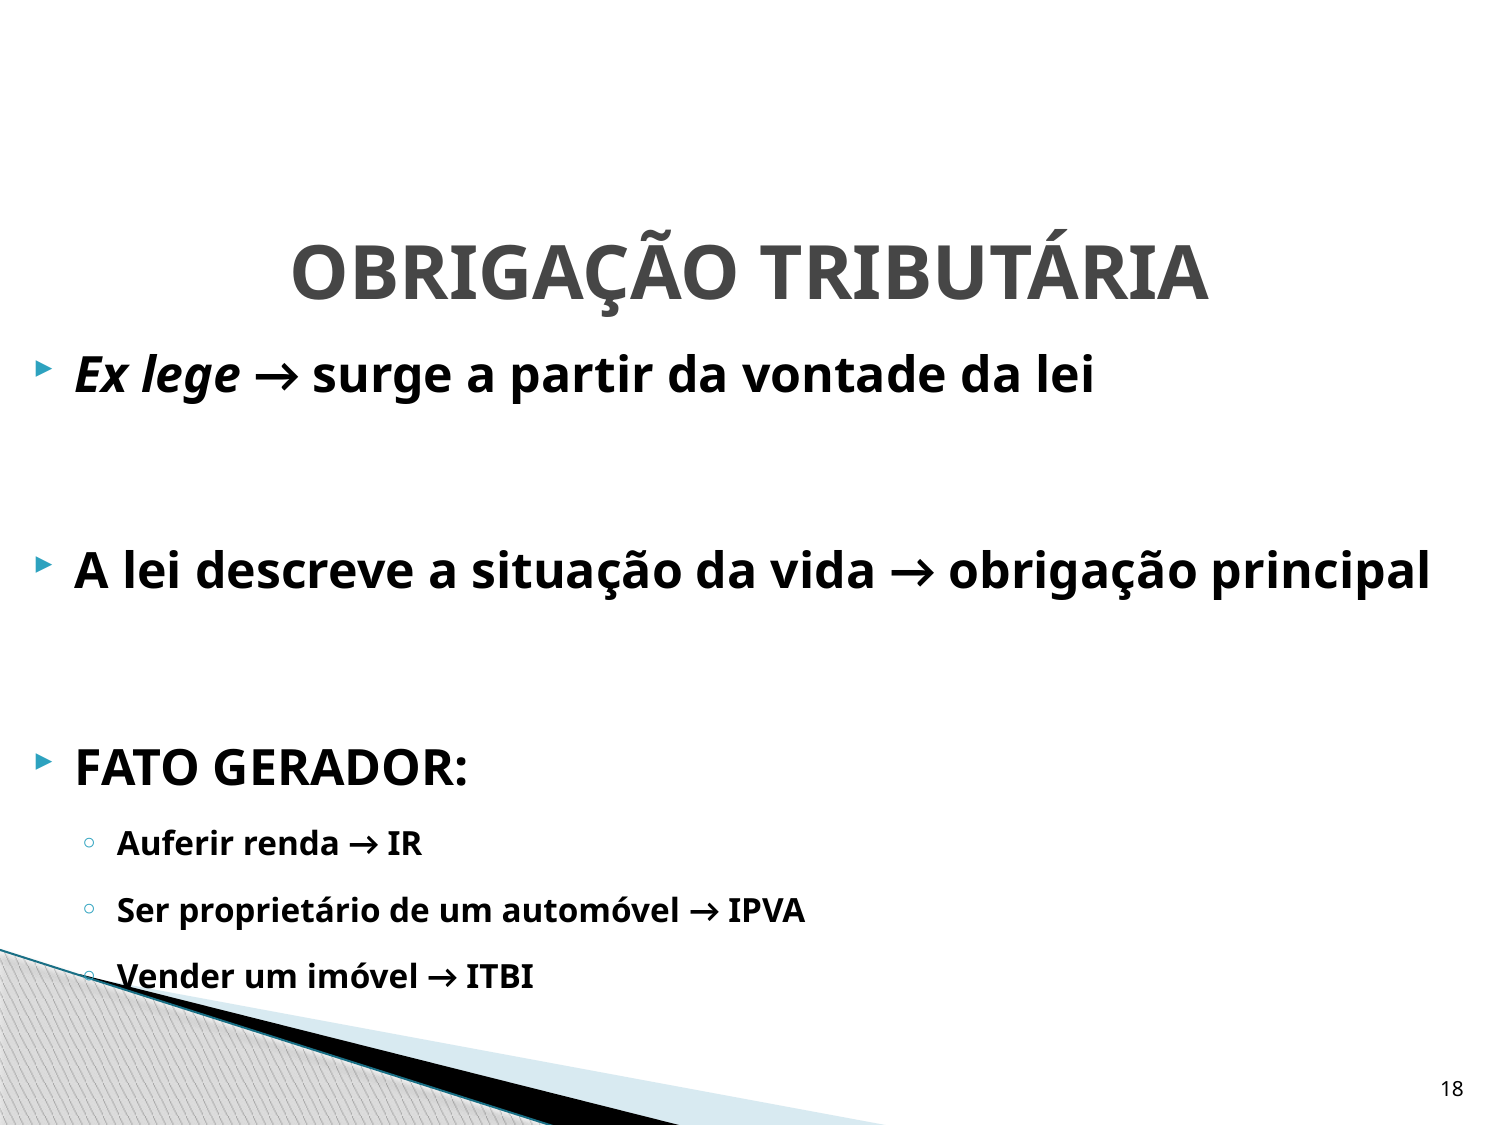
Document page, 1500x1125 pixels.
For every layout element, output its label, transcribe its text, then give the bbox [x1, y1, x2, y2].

title OBRIGAÇÃO TRIBUTÁRIA [0, 234, 1500, 305]
list Ex lege → surge a partir da vontade da lei A lei descreve a situação da vida → obrigação principal FATO GERADOR: Auferir renda → IR Ser proprietário de um automóvel → IPVA Vender um imóvel → ITBI [0, 304, 1477, 1125]
